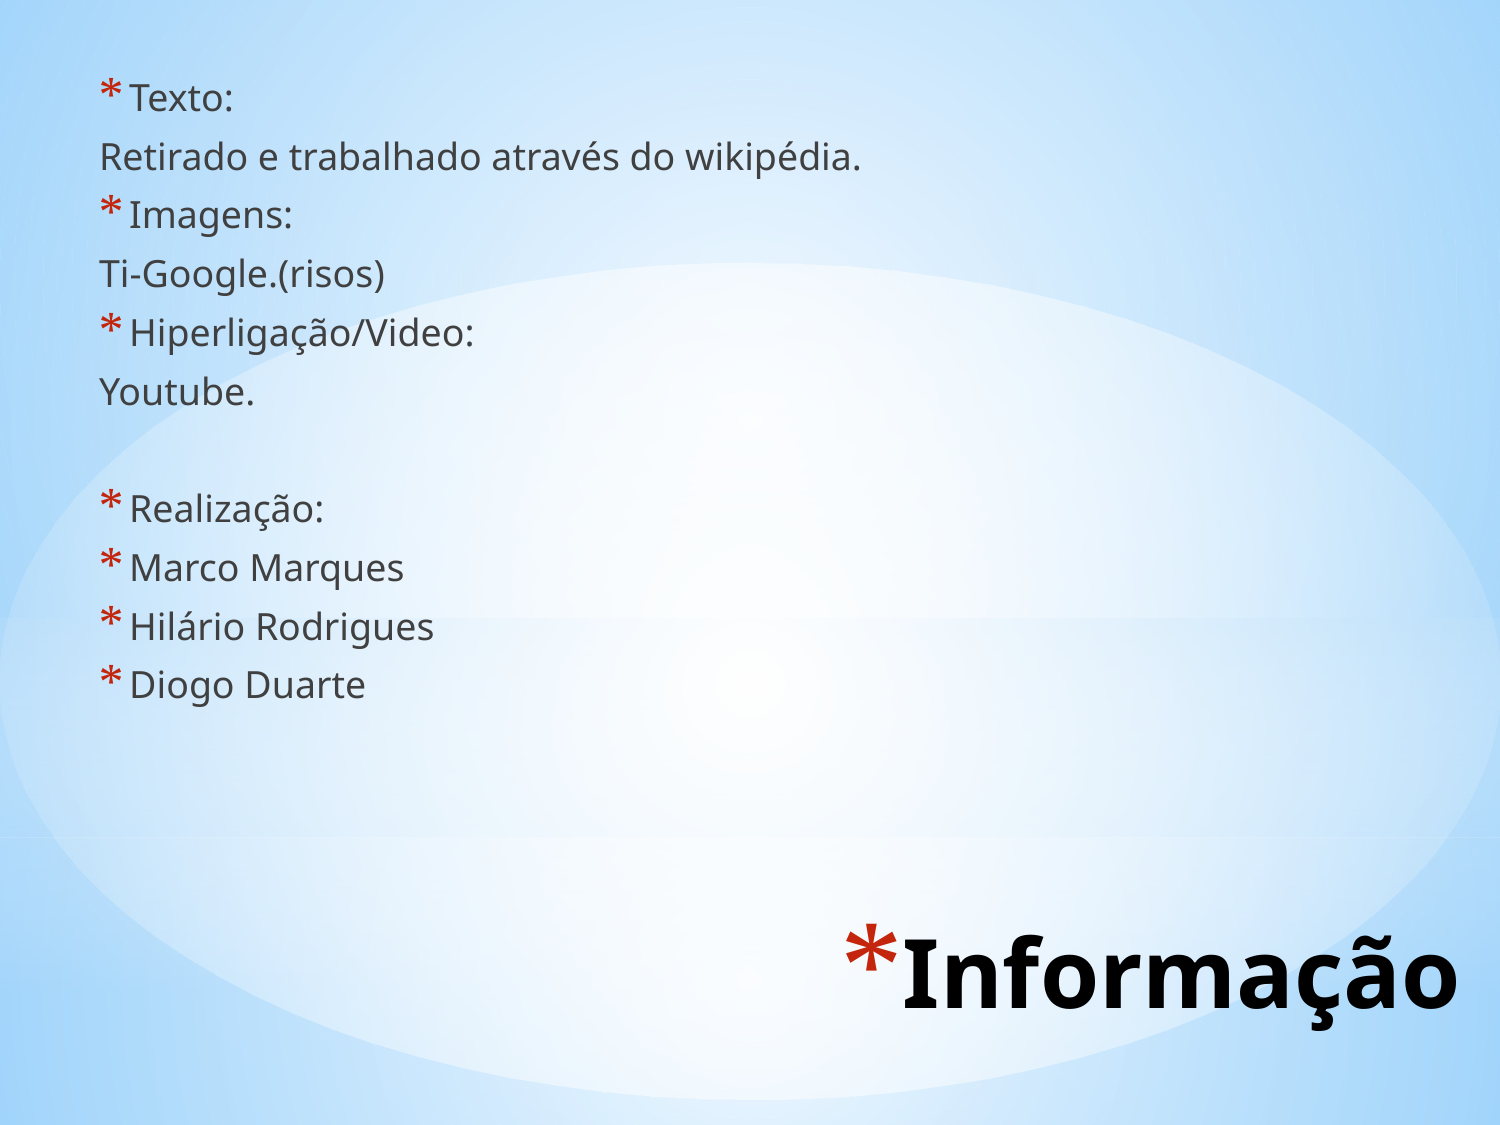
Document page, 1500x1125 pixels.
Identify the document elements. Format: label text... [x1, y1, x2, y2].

list Texto: Retirado e trabalhado através do wikipédia. Imagens: Ti-Google.(risos) Hiperligação/Video: Youtube. Realização: Marco Marques Hilário Rodrigues Diogo Duarte [76, 66, 904, 734]
title Informação [407, 905, 1476, 1093]
